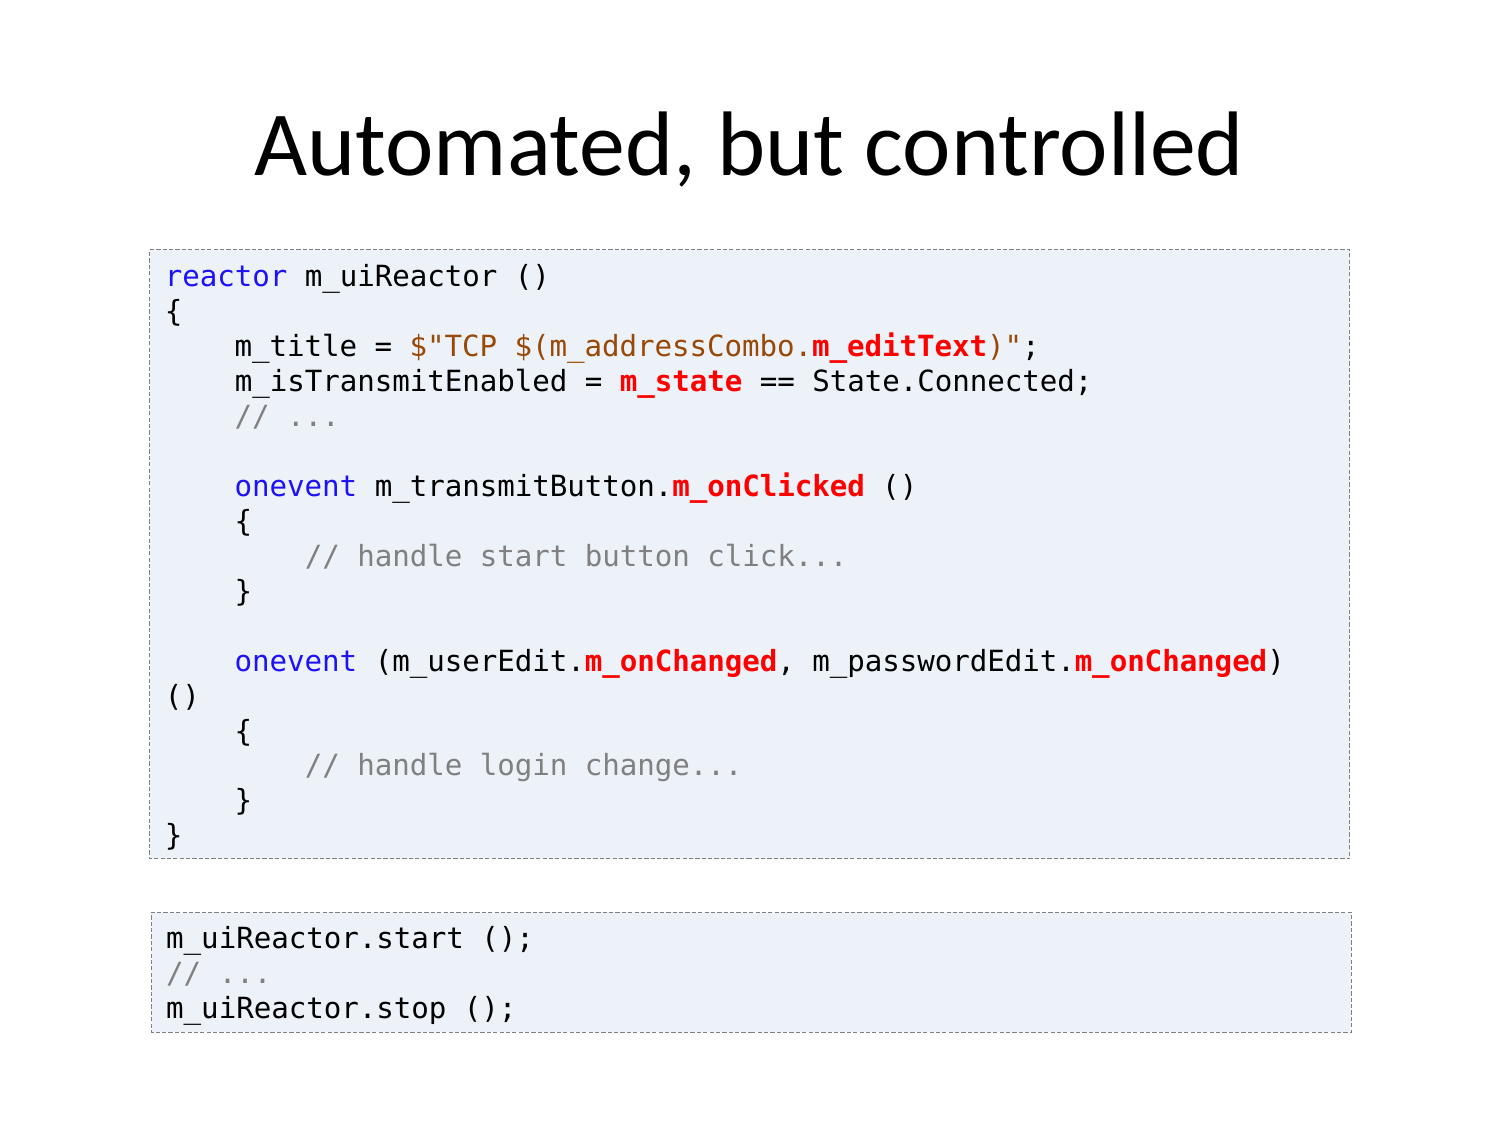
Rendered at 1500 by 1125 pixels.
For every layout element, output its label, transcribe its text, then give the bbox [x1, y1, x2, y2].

title Automated, but controlled [75, 45, 1425, 233]
text_box m_uiReactor.start (); // ... m_uiReactor.stop (); [151, 912, 1352, 1033]
text_box reactor m_uiReactor () { m_title = $"TCP $(m_addressCombo.m_editText)"; m_isTransmitEnabled = m_state == State.Connected; // ... onevent m_transmitButton.m_onClicked () { // handle start button click... } onevent (m_userEdit.m_onChanged, m_passwordEdit.m_onChanged) () { // handle login change... } } [149, 249, 1350, 859]
